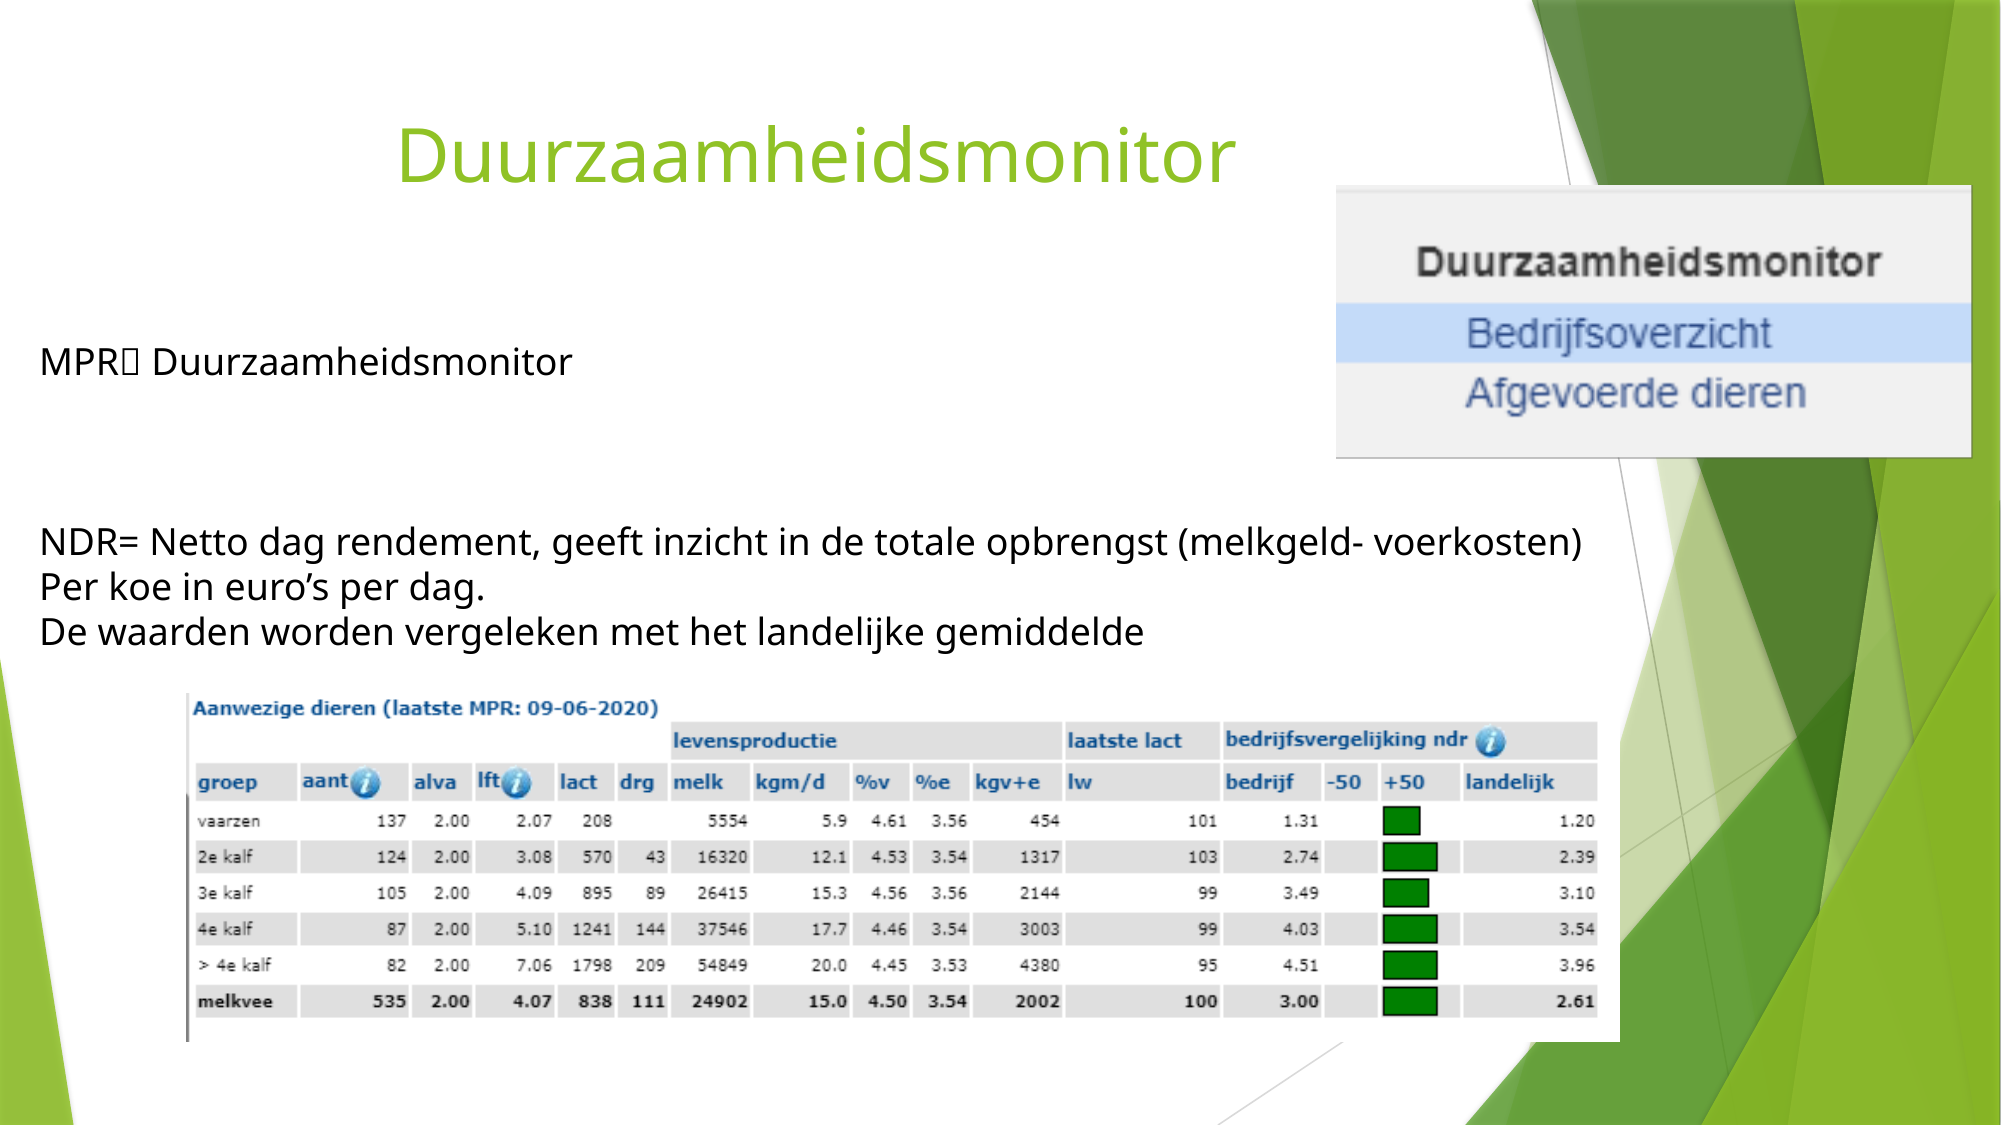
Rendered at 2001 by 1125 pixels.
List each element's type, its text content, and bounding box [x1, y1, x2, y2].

text_box MPR Duurzaamheidsmonitor NDR= Netto dag rendement, geeft inzicht in de totale opbrengst (melkgeld- voerkosten) Per koe in euro’s per dag. De waarden worden vergeleken met het landelijke gemiddelde [24, 330, 1609, 660]
picture [186, 693, 1621, 1042]
title Duurzaamheidsmonitor [111, 99, 1522, 317]
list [1335, 184, 1976, 463]
